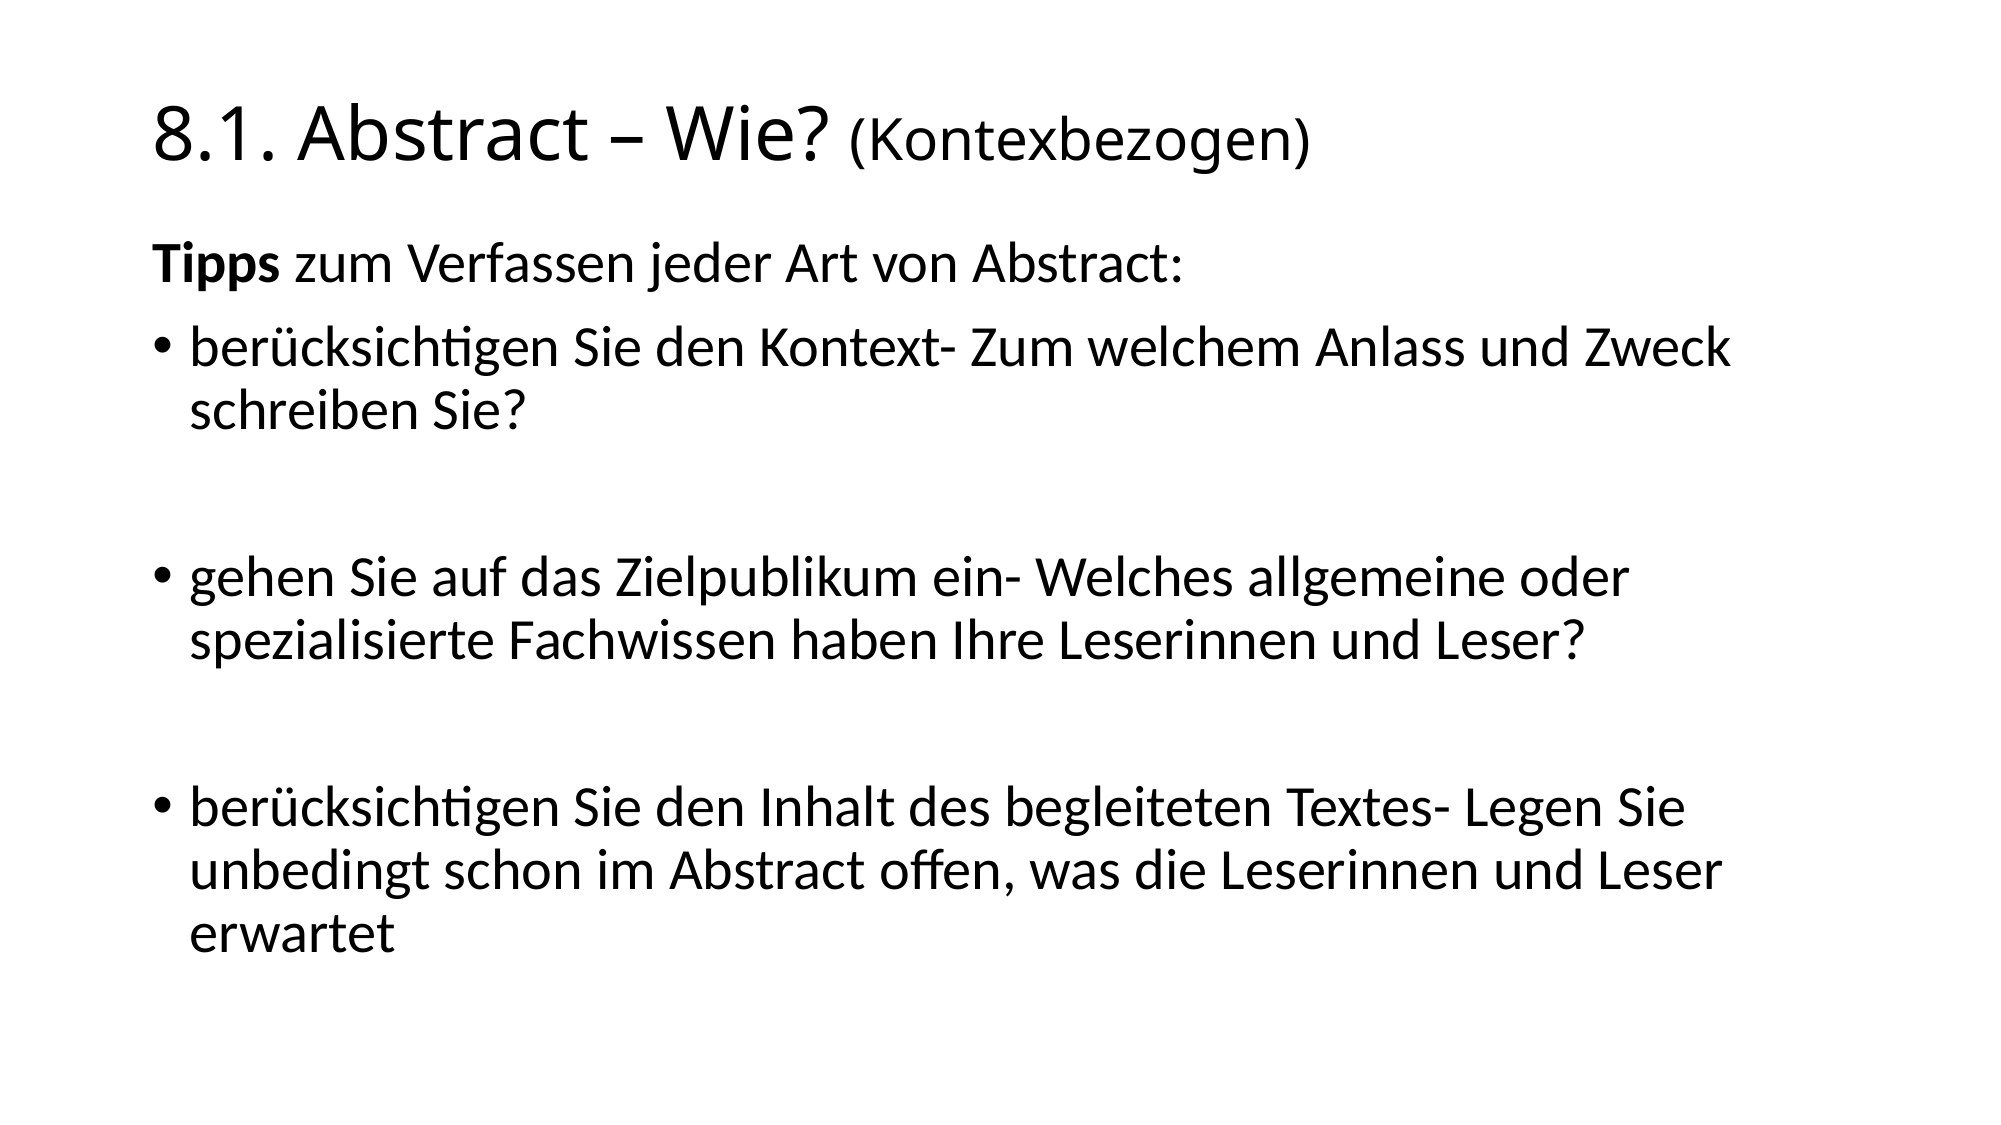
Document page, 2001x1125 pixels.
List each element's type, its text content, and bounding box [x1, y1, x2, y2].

title 8.1. Abstract – Wie? (Kontexbezogen) [137, 59, 1863, 213]
list Tipps zum Verfassen jeder Art von Abstract: berücksichtigen Sie den Kontext- Zum welchem Anlass und Zweck schreiben Sie? gehen Sie auf das Zielpublikum ein- Welches allgemeine oder spezialisierte Fachwissen haben Ihre Leserinnen und Leser? berücksichtigen Sie den Inhalt des begleiteten Textes- Legen Sie unbedingt schon im Abstract offen, was die Leserinnen und Leser erwartet [137, 224, 1863, 1014]
